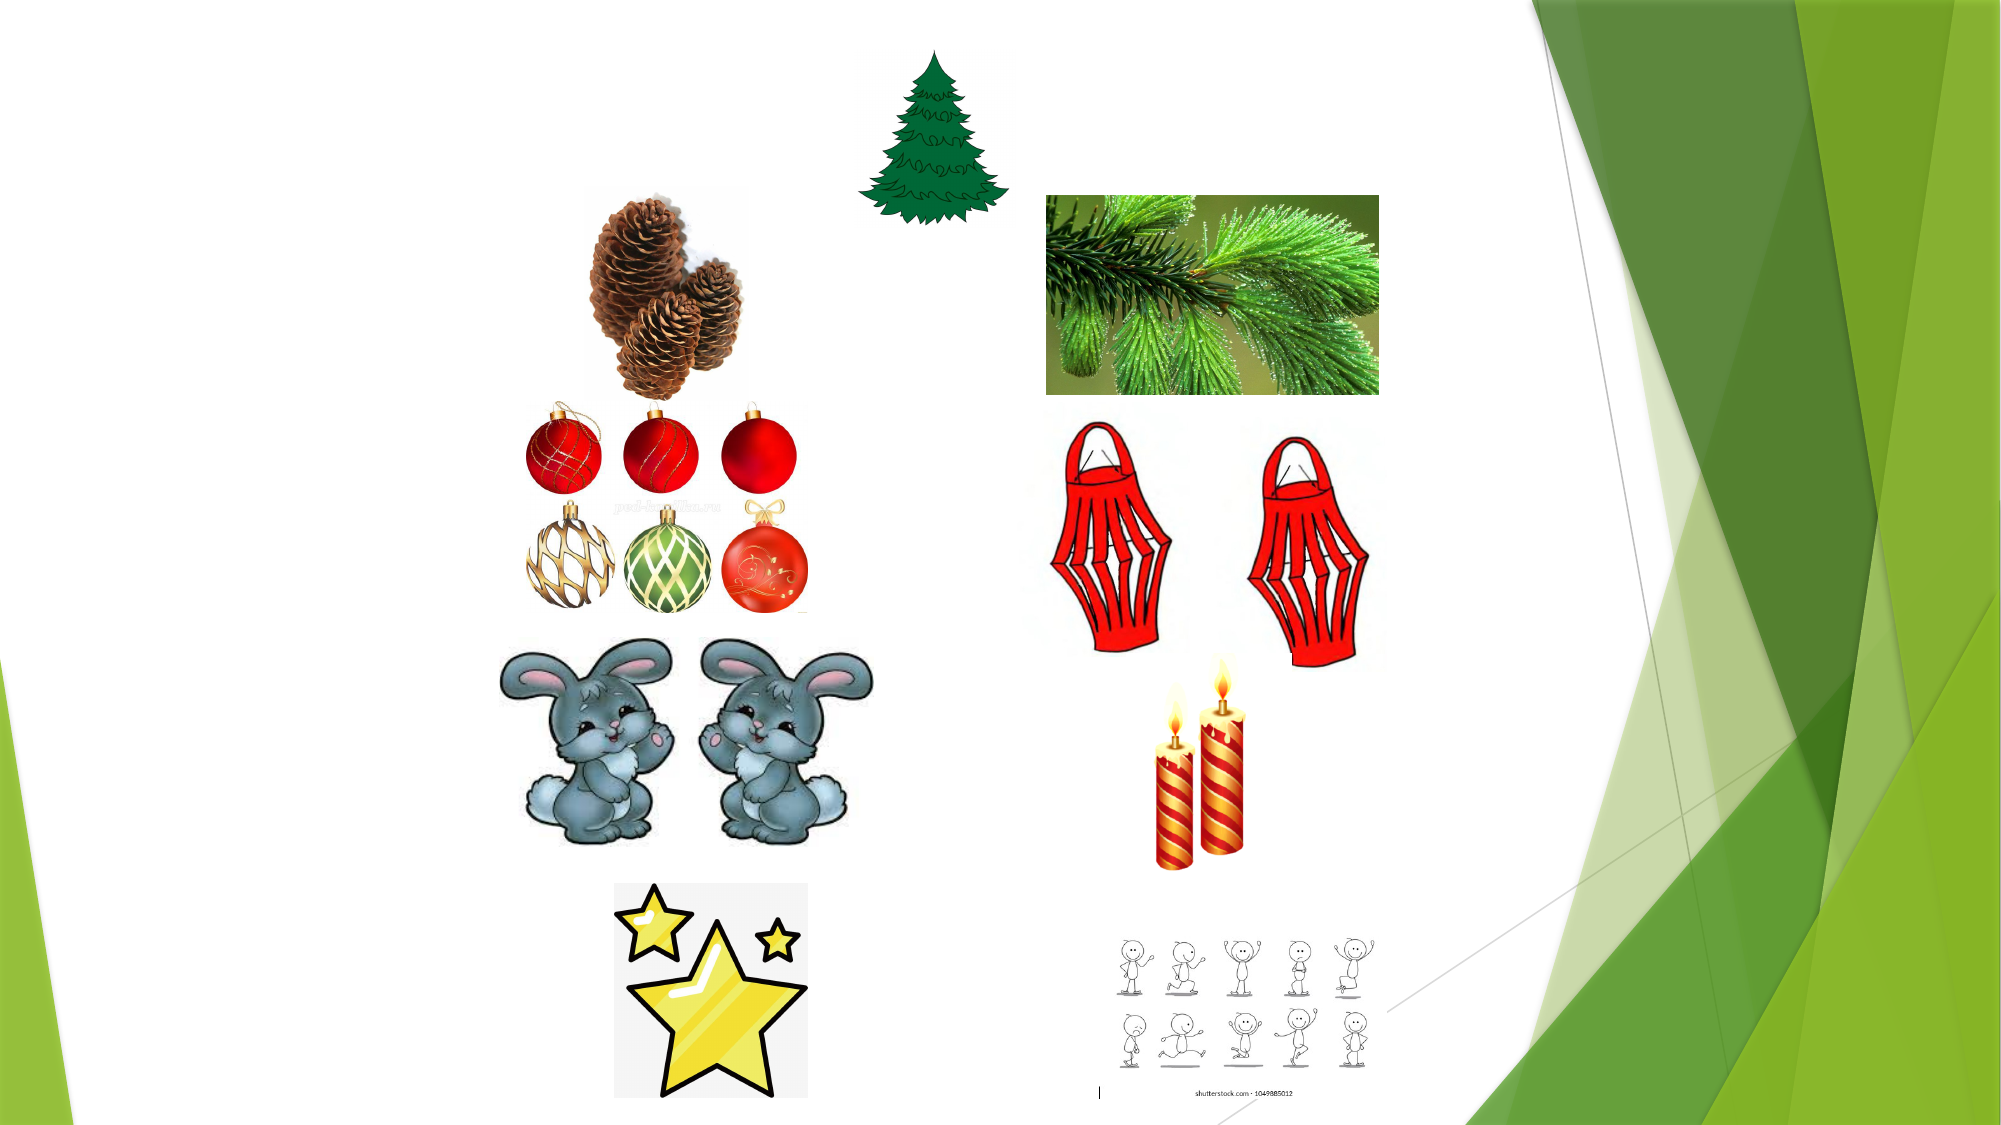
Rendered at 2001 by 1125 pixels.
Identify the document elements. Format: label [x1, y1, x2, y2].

picture [525, 185, 808, 613]
picture [499, 636, 875, 848]
picture [853, 49, 1017, 228]
picture [1014, 402, 1387, 873]
picture [1045, 194, 1380, 395]
picture [613, 882, 809, 1098]
picture [1099, 921, 1387, 1100]
